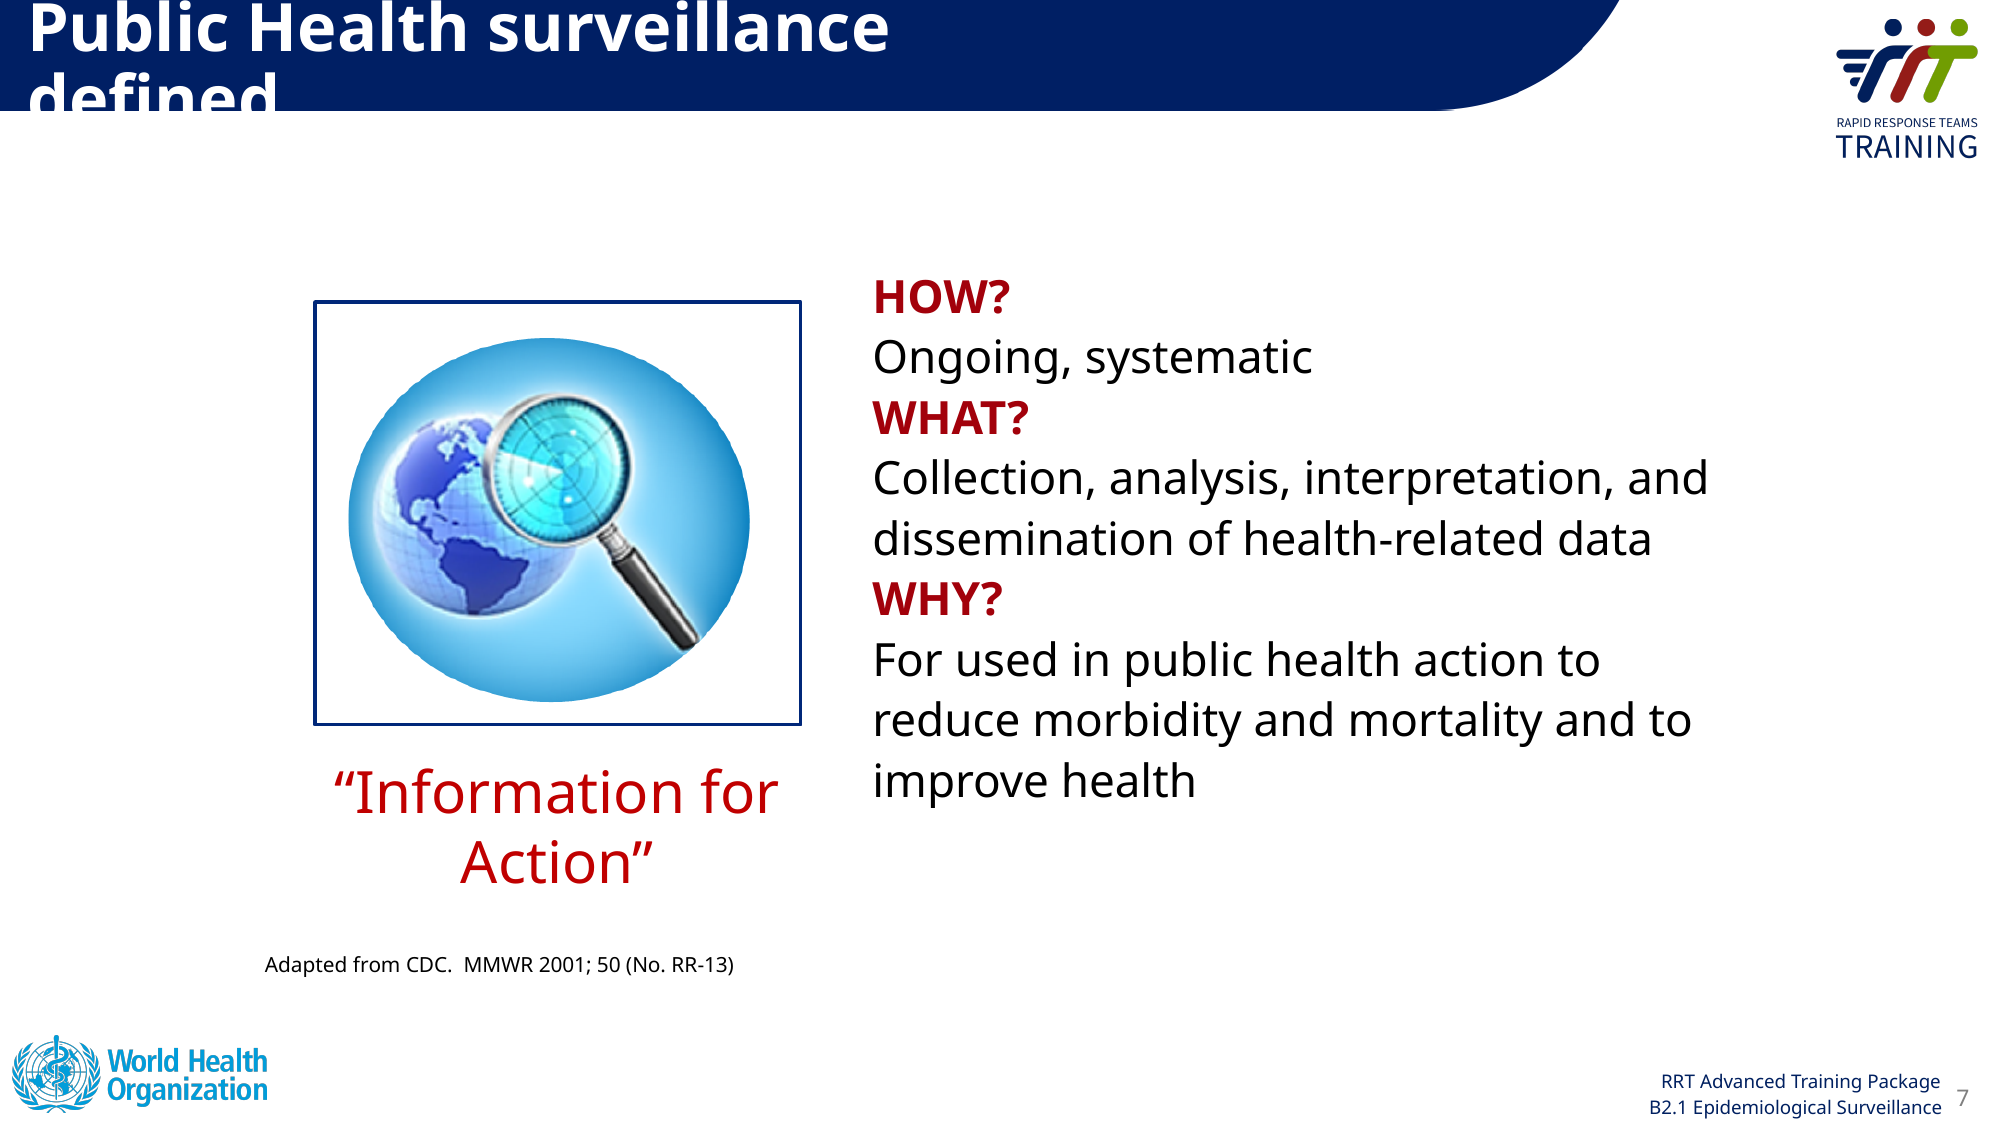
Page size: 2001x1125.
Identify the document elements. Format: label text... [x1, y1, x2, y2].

picture [0, 0, 1646, 111]
picture [58, 1050, 64, 1058]
picture [1835, 19, 1978, 167]
text_box “Information for Action” [321, 747, 794, 903]
picture [12, 1035, 267, 1113]
title Public Health surveillance defined [19, 12, 1149, 120]
text_box Adapted from CDC. MMWR 2001; 50 (No. RR-13) [257, 944, 1543, 985]
picture [12, 1083, 48, 1113]
list HOW? Ongoing, systematic WHAT? Collection, analysis, interpretation, and dissemination of health-related data WHY? For used in public health action to reduce morbidity and mortality and to improve health [864, 254, 1747, 1019]
picture [313, 300, 802, 726]
